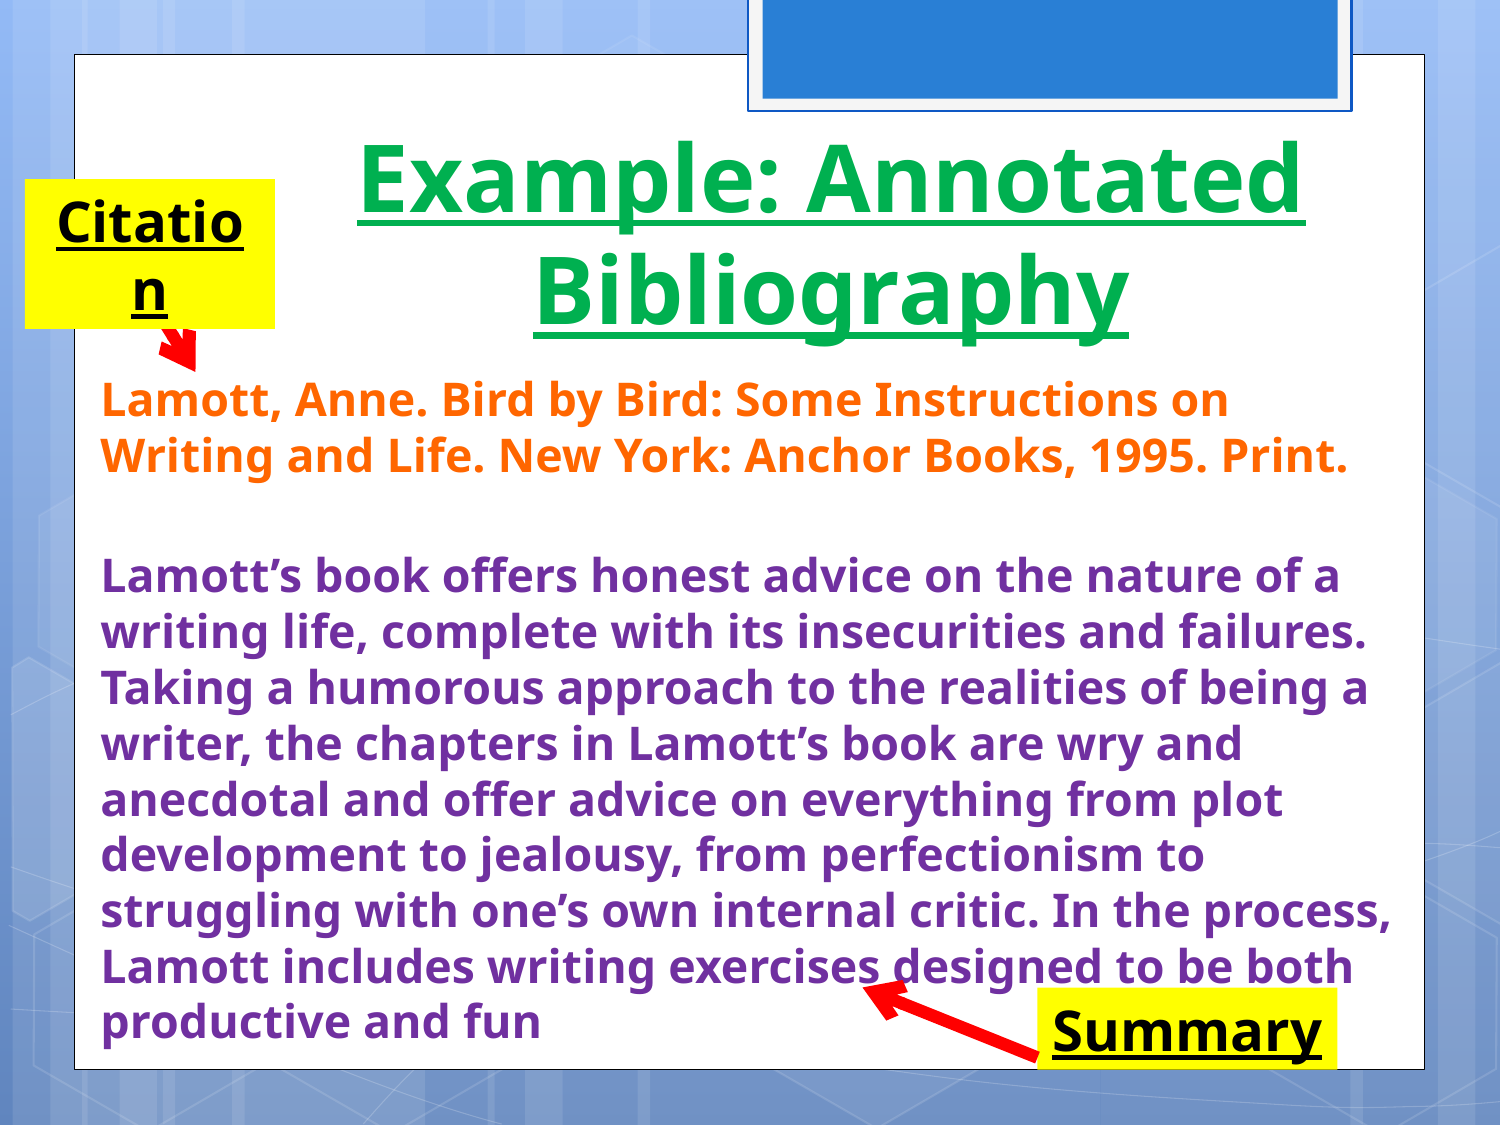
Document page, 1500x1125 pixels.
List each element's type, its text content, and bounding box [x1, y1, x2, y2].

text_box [132, 271, 196, 373]
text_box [862, 987, 1038, 1058]
text_box Citation [24, 179, 275, 329]
title Example: Annotated Bibliography [275, 163, 1388, 352]
text_box Summary [1037, 987, 1338, 1070]
list Lamott, Anne. Bird by Bird: Some Instructions on Writing and Life. New York: Anchor Books, 1995. Print. Lamott’s book offers honest advice on the nature of a writing life, complete with its insecurities and failures. Taking a humorous approach to the realities of being a writer, the chapters in Lamott’s book are wry and anecdotal and offer advice on everything from plot development to jealousy, from perfectionism to struggling with one’s own internal critic. In the process, Lamott includes writing exercises designed to be both productive and fun [75, 362, 1425, 1063]
